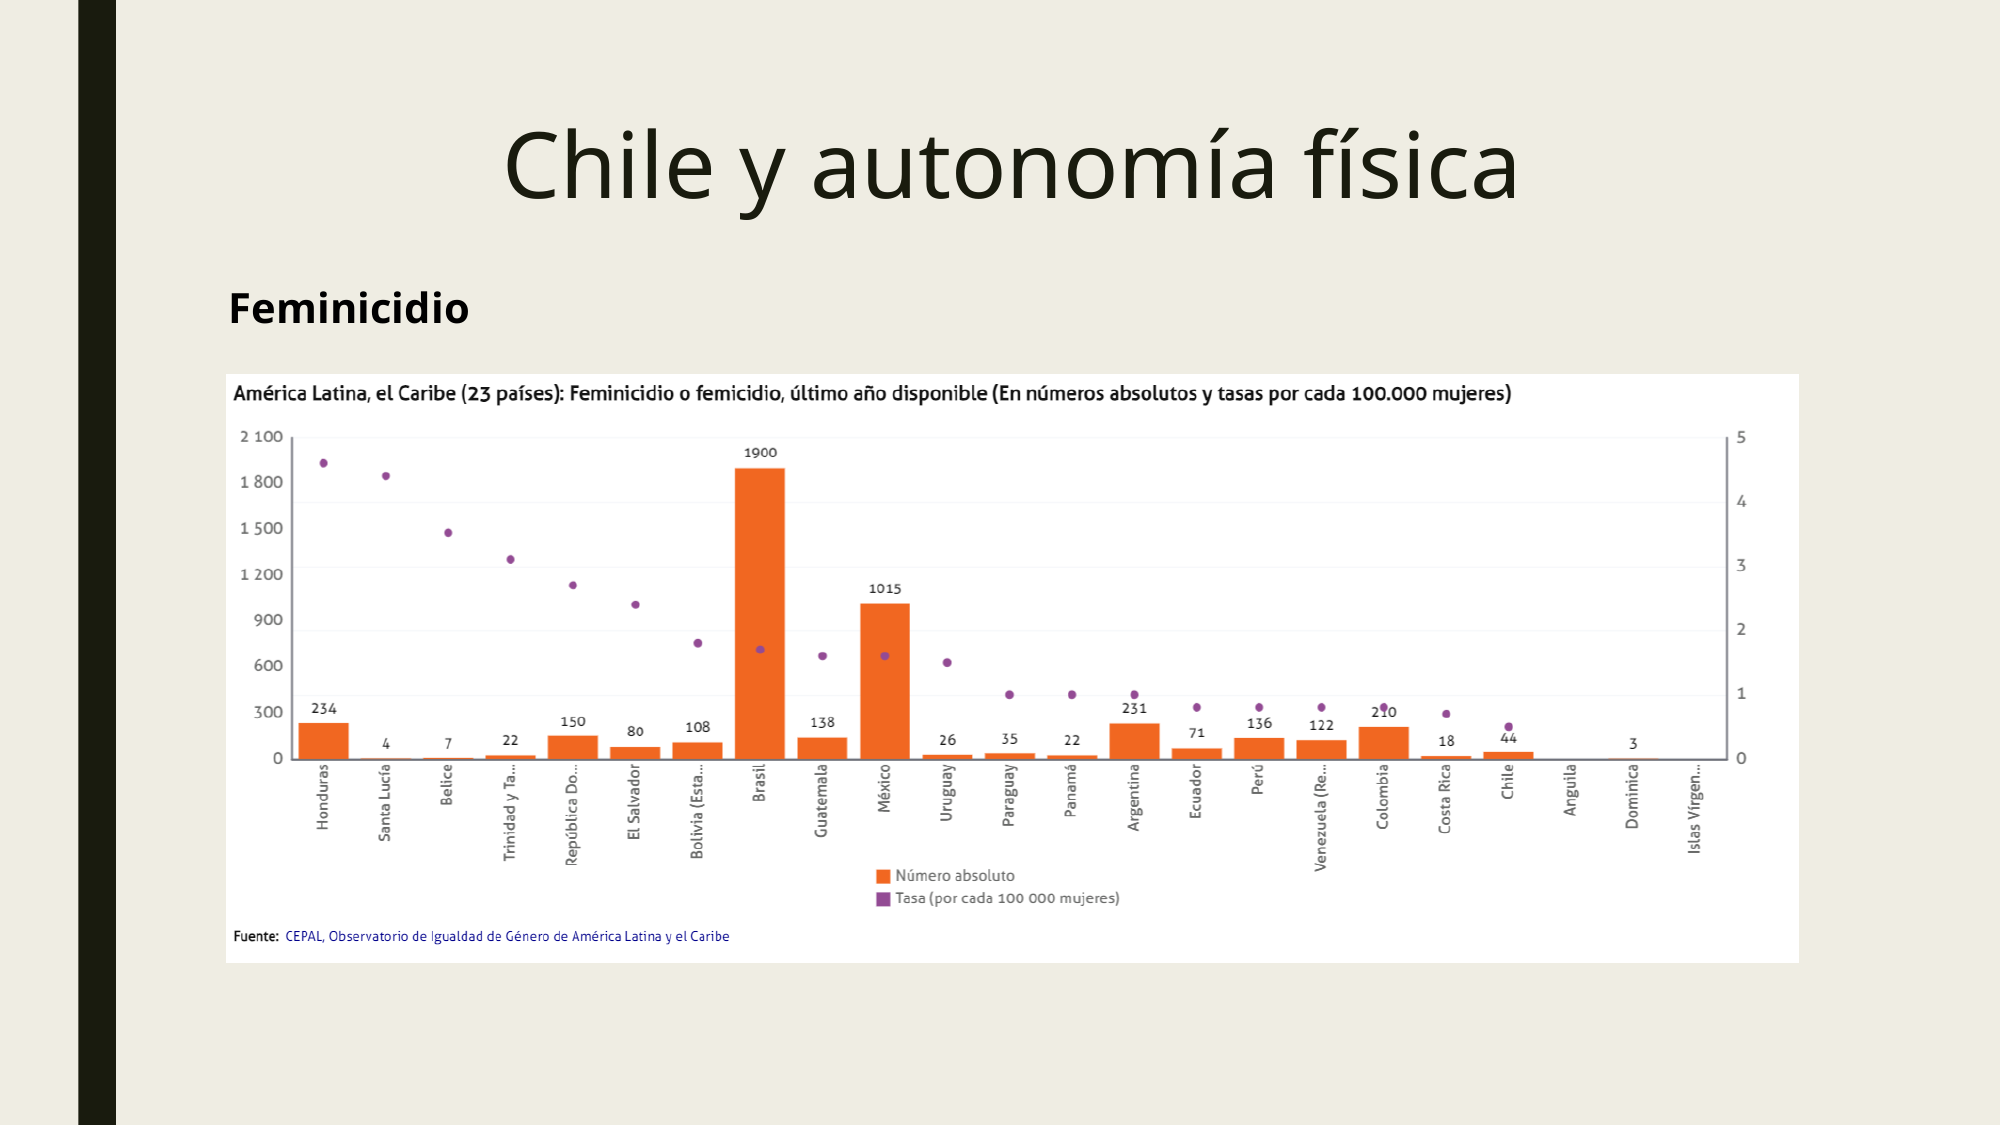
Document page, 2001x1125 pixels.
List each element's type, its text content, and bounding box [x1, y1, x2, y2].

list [226, 374, 1799, 963]
title Chile y autonomía física [225, 112, 1800, 251]
text_box Feminicidio [214, 274, 1215, 340]
